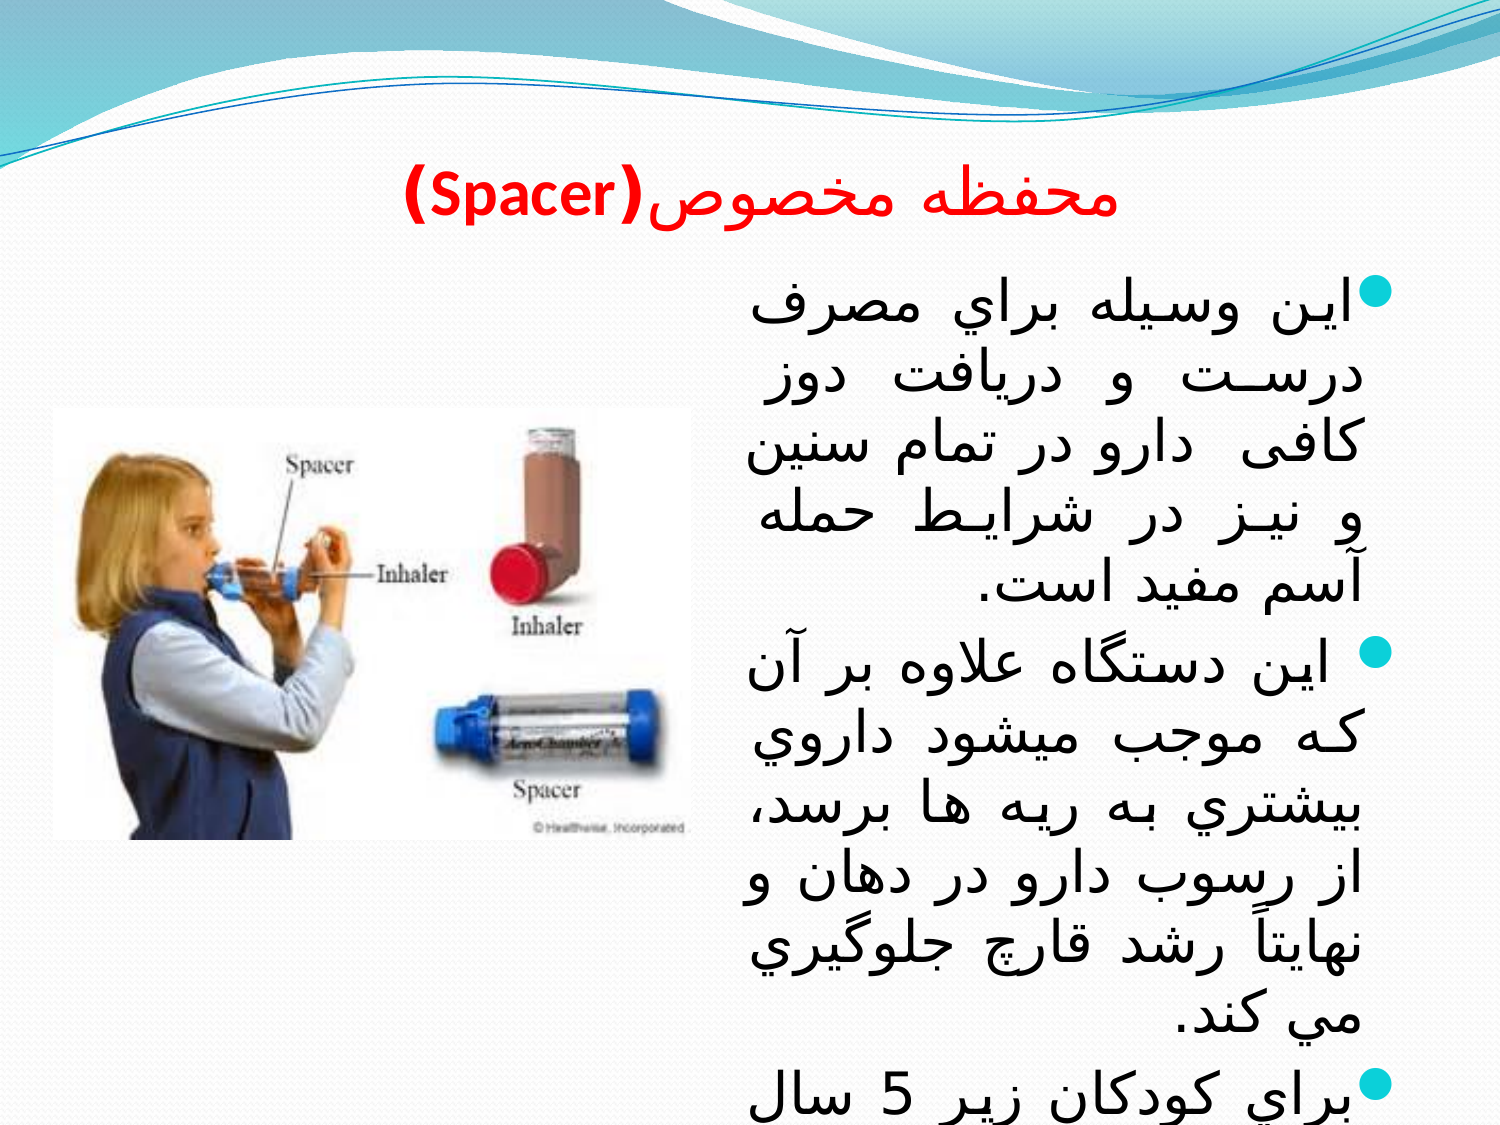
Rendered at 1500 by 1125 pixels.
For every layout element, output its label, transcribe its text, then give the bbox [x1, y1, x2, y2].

list اين وسيله براي مصرف درست و دريافت دوز کافی دارو در تمام سنين و نيز در شرايط حمله آسم مفيد است. اين دستگاه علاوه بر آن كه موجب ميشود داروي بيشتري به ريه ها برسد، از رسوب دارو در دهان و نهايتاً رشد قارچ جلوگيري مي كند. براي كودكان زير 5 سال از محفظه مخصوص داراي ماسك استفاده ميگردد. [726, 255, 1425, 1043]
title محفظه مخصوص(Spacer) [75, 115, 1425, 256]
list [52, 408, 692, 840]
